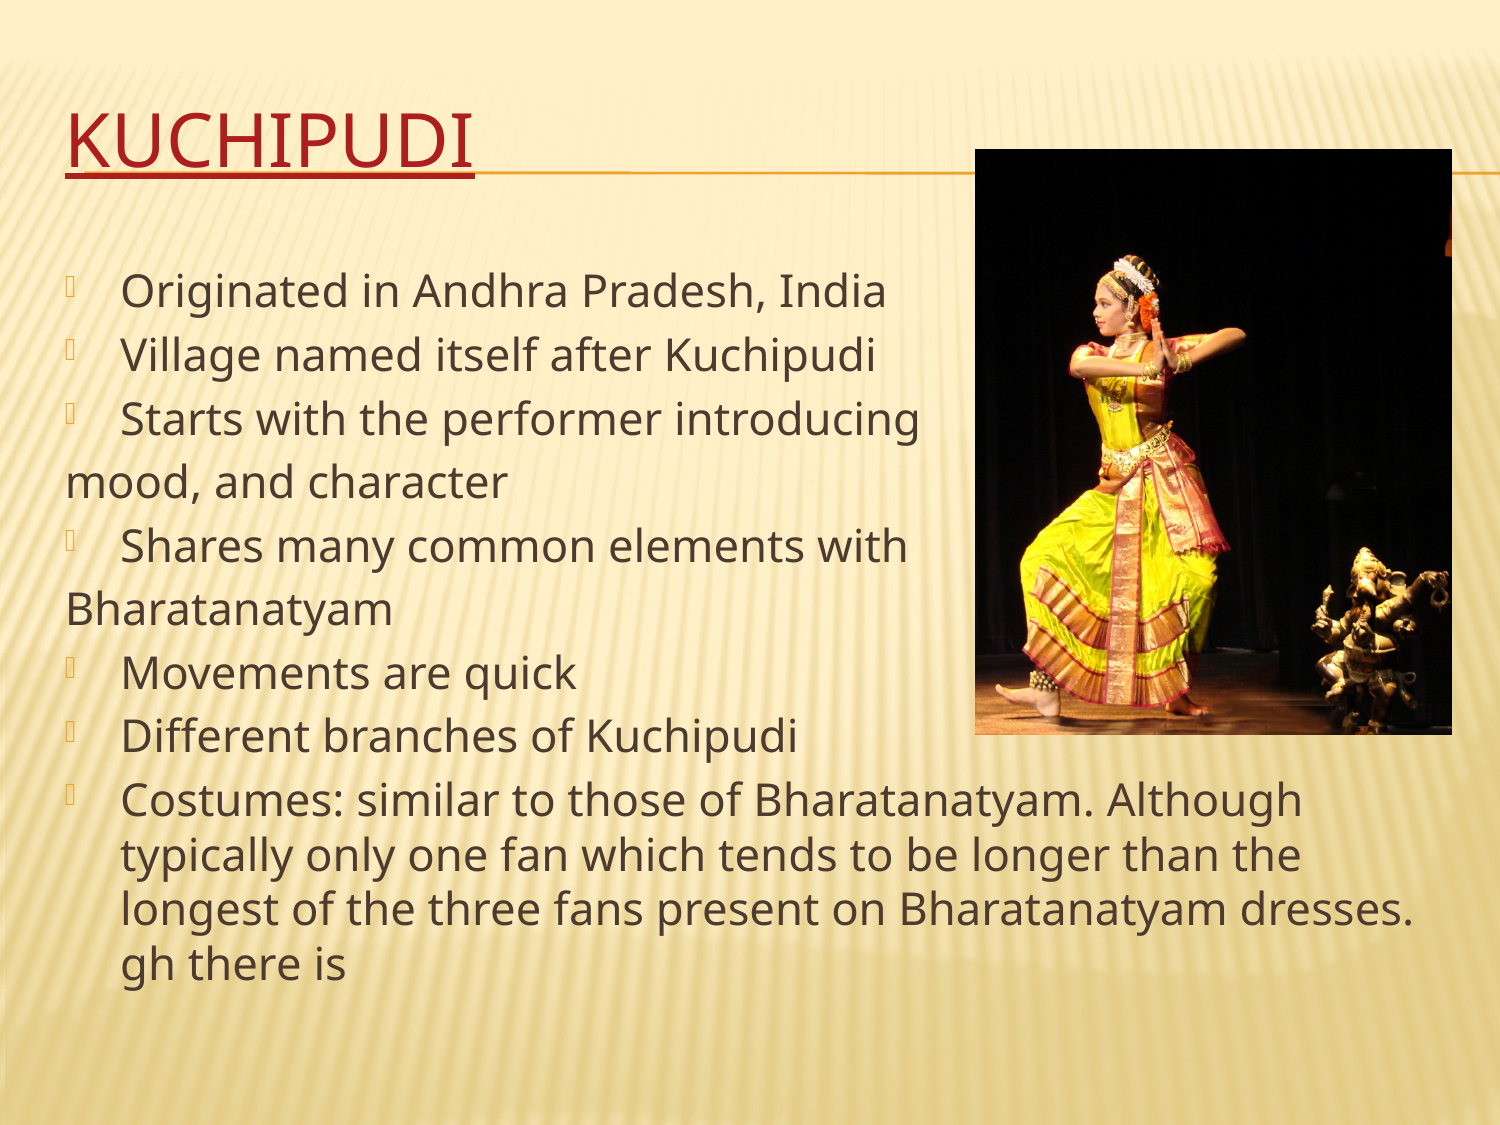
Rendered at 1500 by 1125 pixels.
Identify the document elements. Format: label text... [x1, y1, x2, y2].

picture [974, 149, 1452, 736]
list Originated in Andhra Pradesh, India Village named itself after Kuchipudi Starts with the performer introducing mood, and character Shares many common elements with Bharatanatyam Movements are quick Different branches of Kuchipudi Costumes: similar to those of Bharatanatyam. Although typically only one fan which tends to be longer than the longest of the three fans present on Bharatanatyam dresses. gh there is [50, 254, 1475, 998]
title Kuchipudi [50, 75, 1475, 213]
